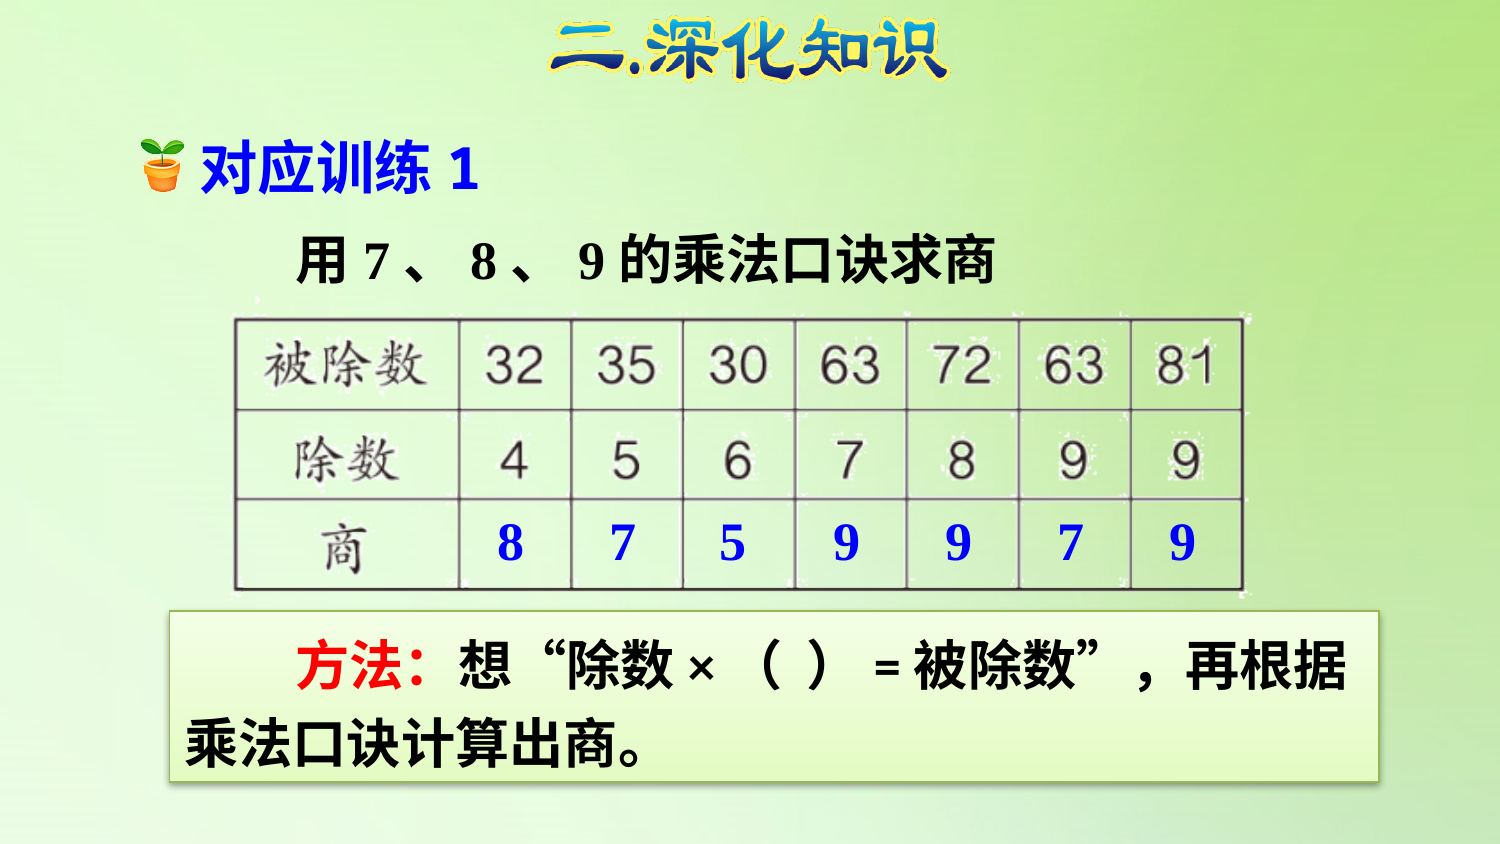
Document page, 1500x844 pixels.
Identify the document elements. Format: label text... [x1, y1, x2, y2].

text_box 方法：想“除数×（ ）=被除数”，再根据乘法口诀计算出商。 [169, 610, 1380, 783]
picture [0, 0, 1500, 844]
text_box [135, 88, 538, 210]
text_box 用7、8、9的乘法口诀求商 [230, 218, 1064, 286]
